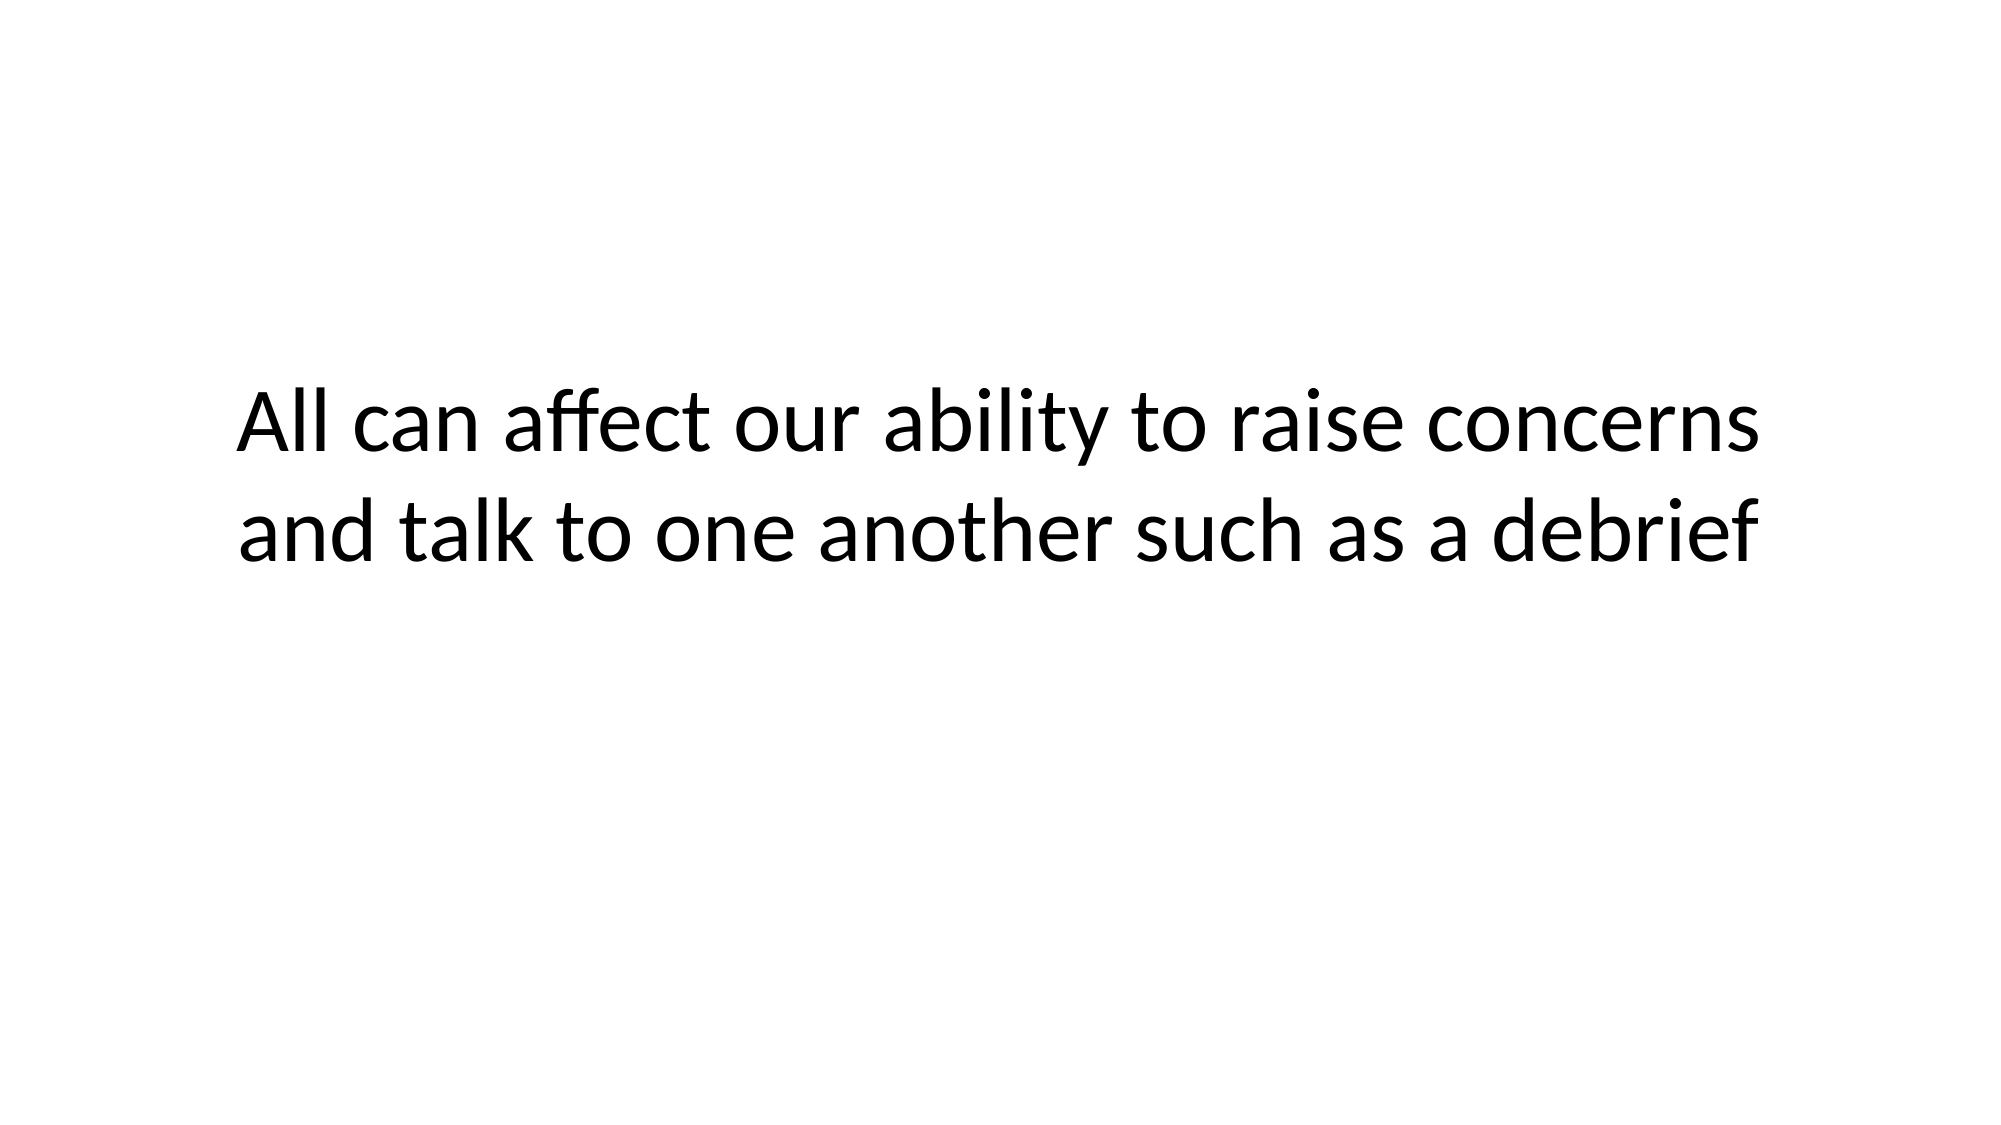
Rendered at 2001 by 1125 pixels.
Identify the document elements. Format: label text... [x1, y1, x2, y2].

title All can affect our ability to raise concerns and talk to one another such as a debrief [150, 349, 1850, 591]
